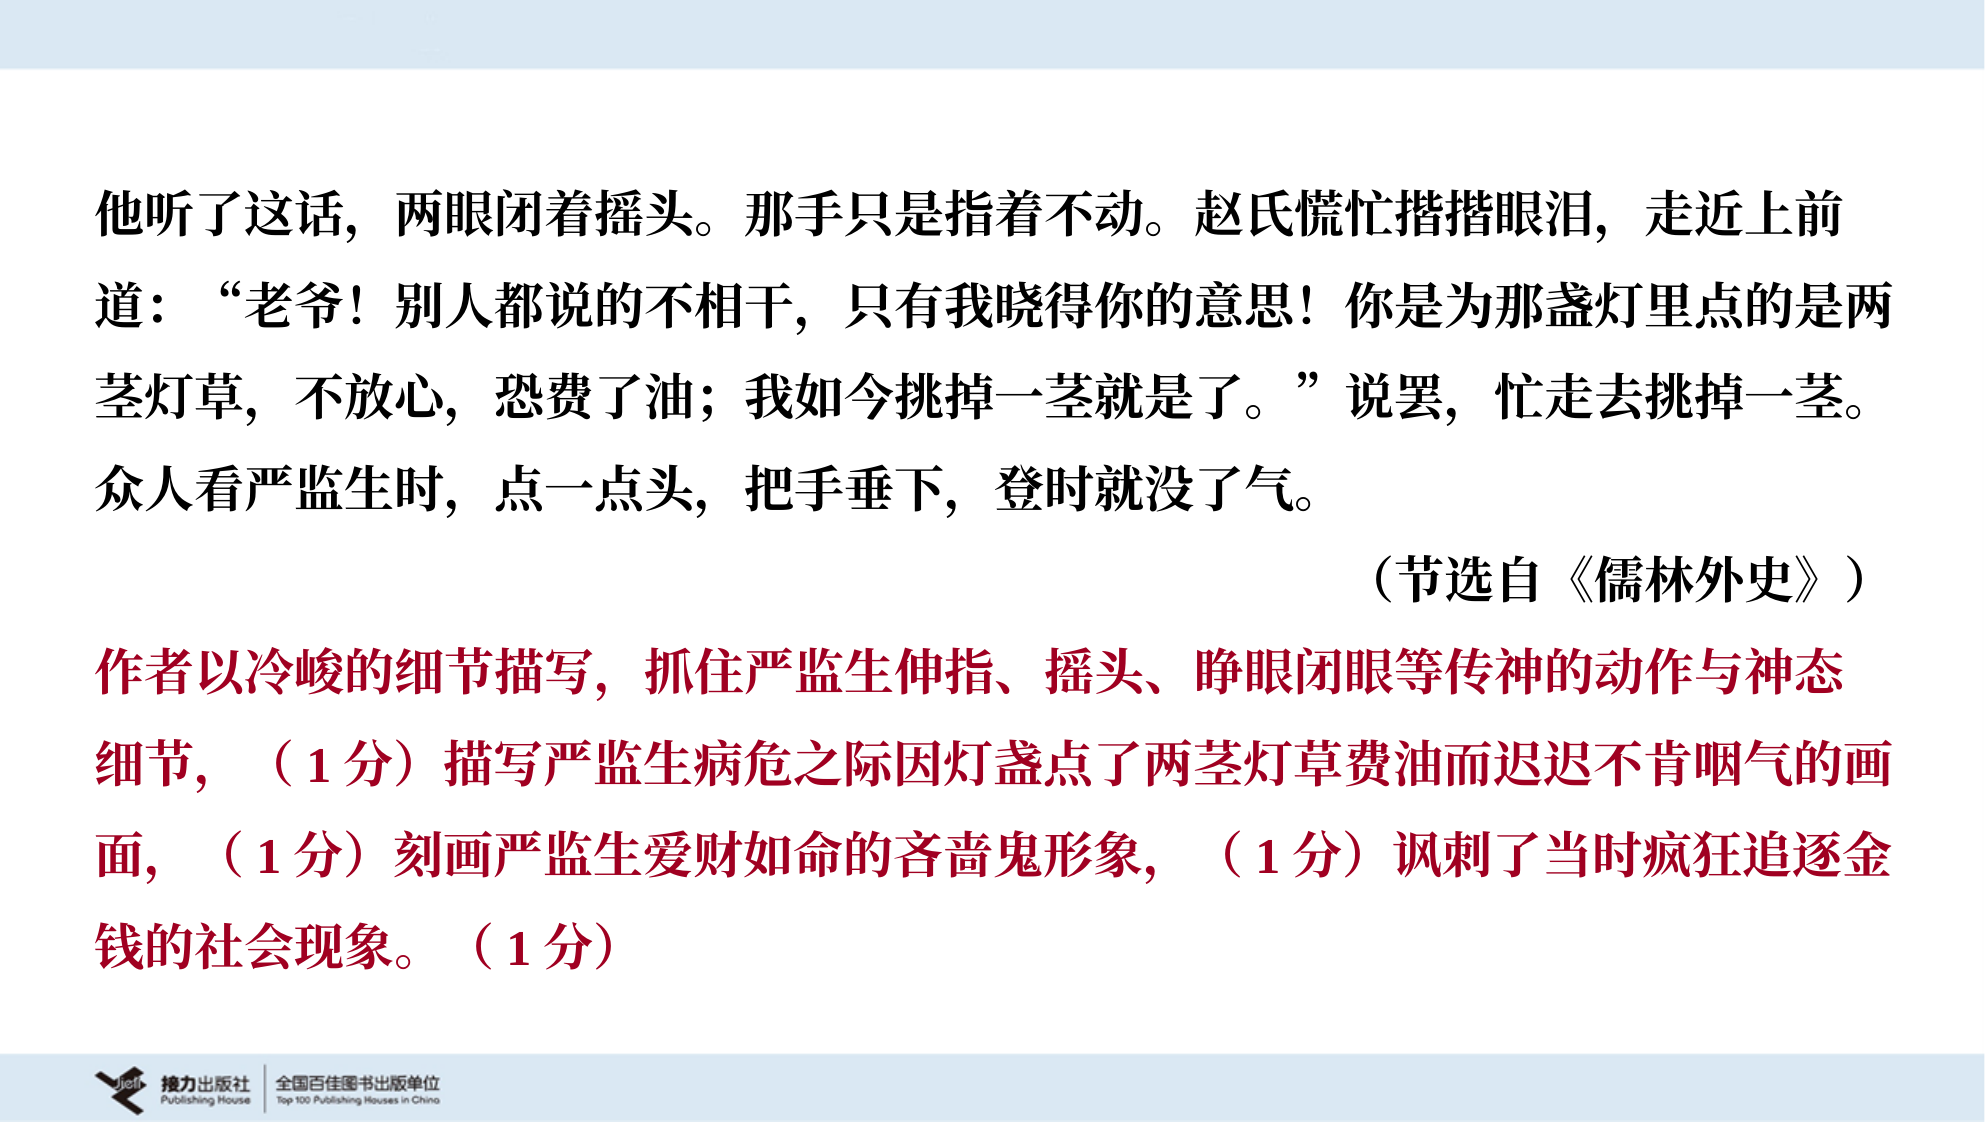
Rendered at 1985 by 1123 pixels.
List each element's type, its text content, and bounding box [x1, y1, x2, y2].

picture [0, 0, 1985, 1122]
text_box 作者以冷峻的细节描写，抓住严监生伸指、摇头、睁眼闭眼等传神的动作与神态 细节，（1分）描写严监生病危之际因灯盏点了两茎灯草费油而迟迟不肯咽气的画 面，（1分）刻画严监生爱财如命的吝啬鬼形象，（1分）讽刺了当时疯狂追逐金 钱的社会现象。（1分） [94, 608, 1892, 976]
text_box 他听了这话，两眼闭着摇头。那手只是指着不动。赵氏慌忙揩揩眼泪，走近上前 道：“老爷！别人都说的不相干，只有我晓得你的意思！你是为那盏灯里点的是两 茎灯草，不放心，恐费了油；我如今挑掉一茎就是了。”说罢，忙走去挑掉一茎。 众人看严监生时，点一点头，把手垂下，登时就没了气。 （节选自《儒林外史》） [94, 150, 1892, 608]
